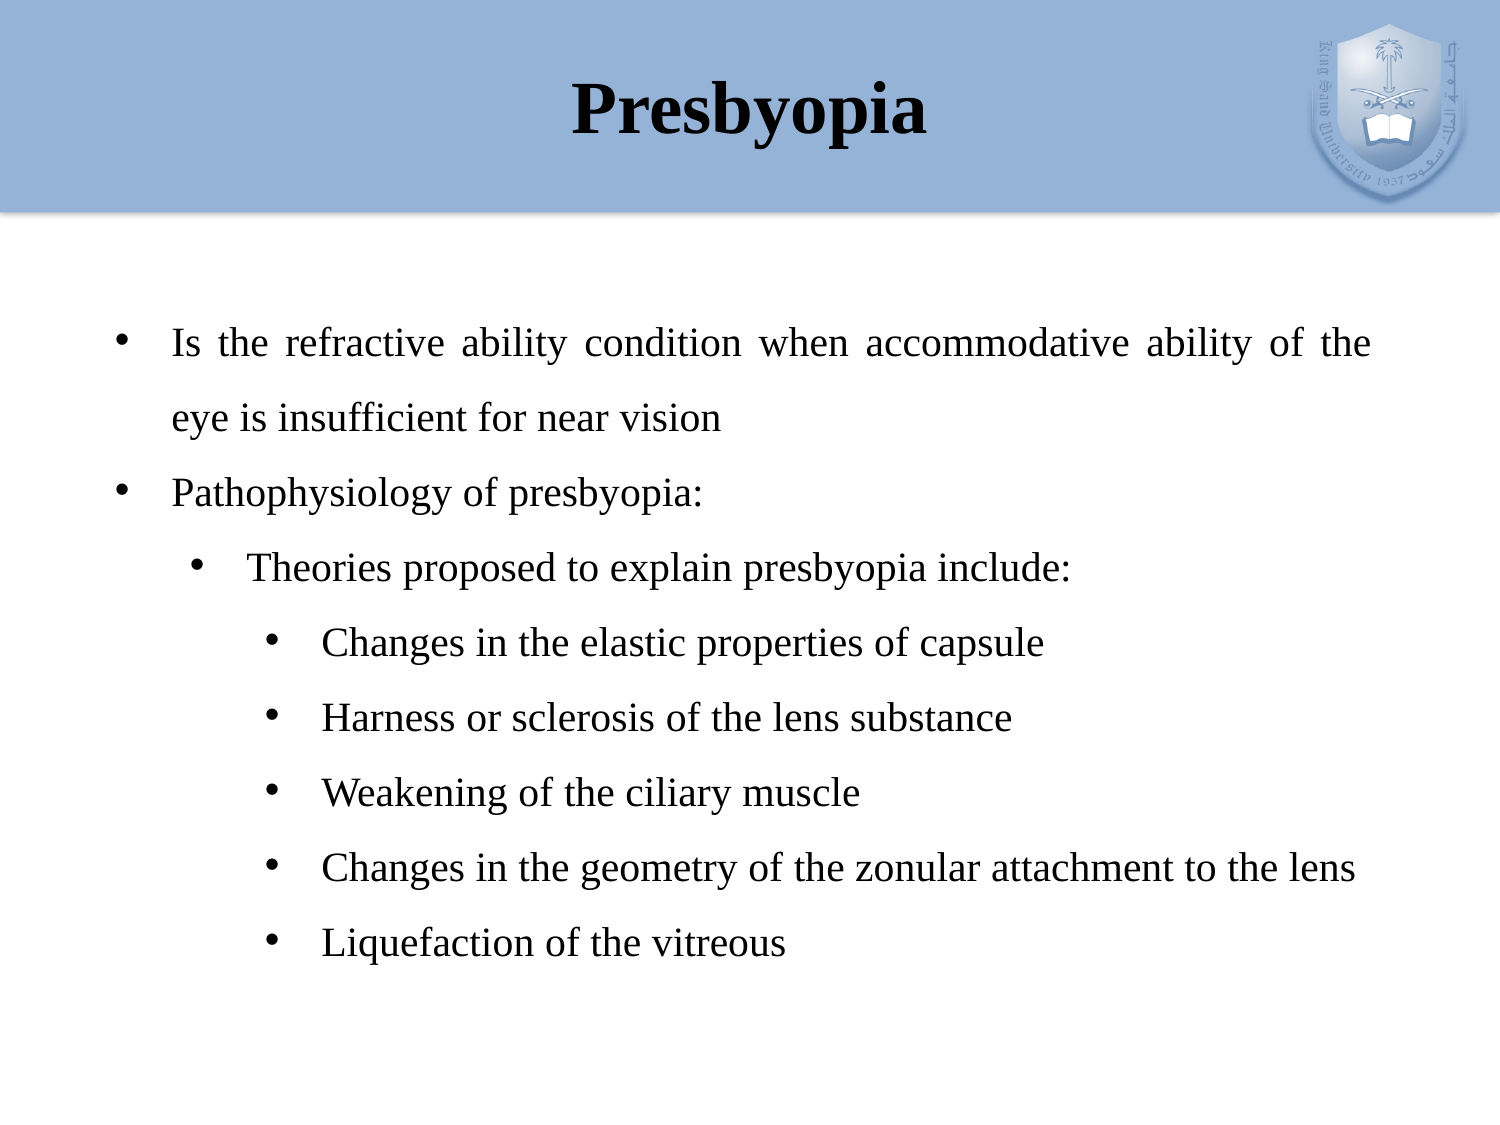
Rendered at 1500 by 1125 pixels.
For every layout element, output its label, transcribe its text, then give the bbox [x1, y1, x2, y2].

picture [1287, 12, 1488, 213]
text_box [0, 0, 1500, 213]
title Presbyopia [75, 45, 1282, 163]
text_box Is the refractive ability condition when accommodative ability of the eye is insufficient for near vision Pathophysiology of presbyopia: Theories proposed to explain presbyopia include: Changes in the elastic properties of capsule Harness or sclerosis of the lens substance Weakening of the ciliary muscle Changes in the geometry of the zonular attachment to the lens Liquefaction of the vitreous [100, 282, 1388, 1125]
